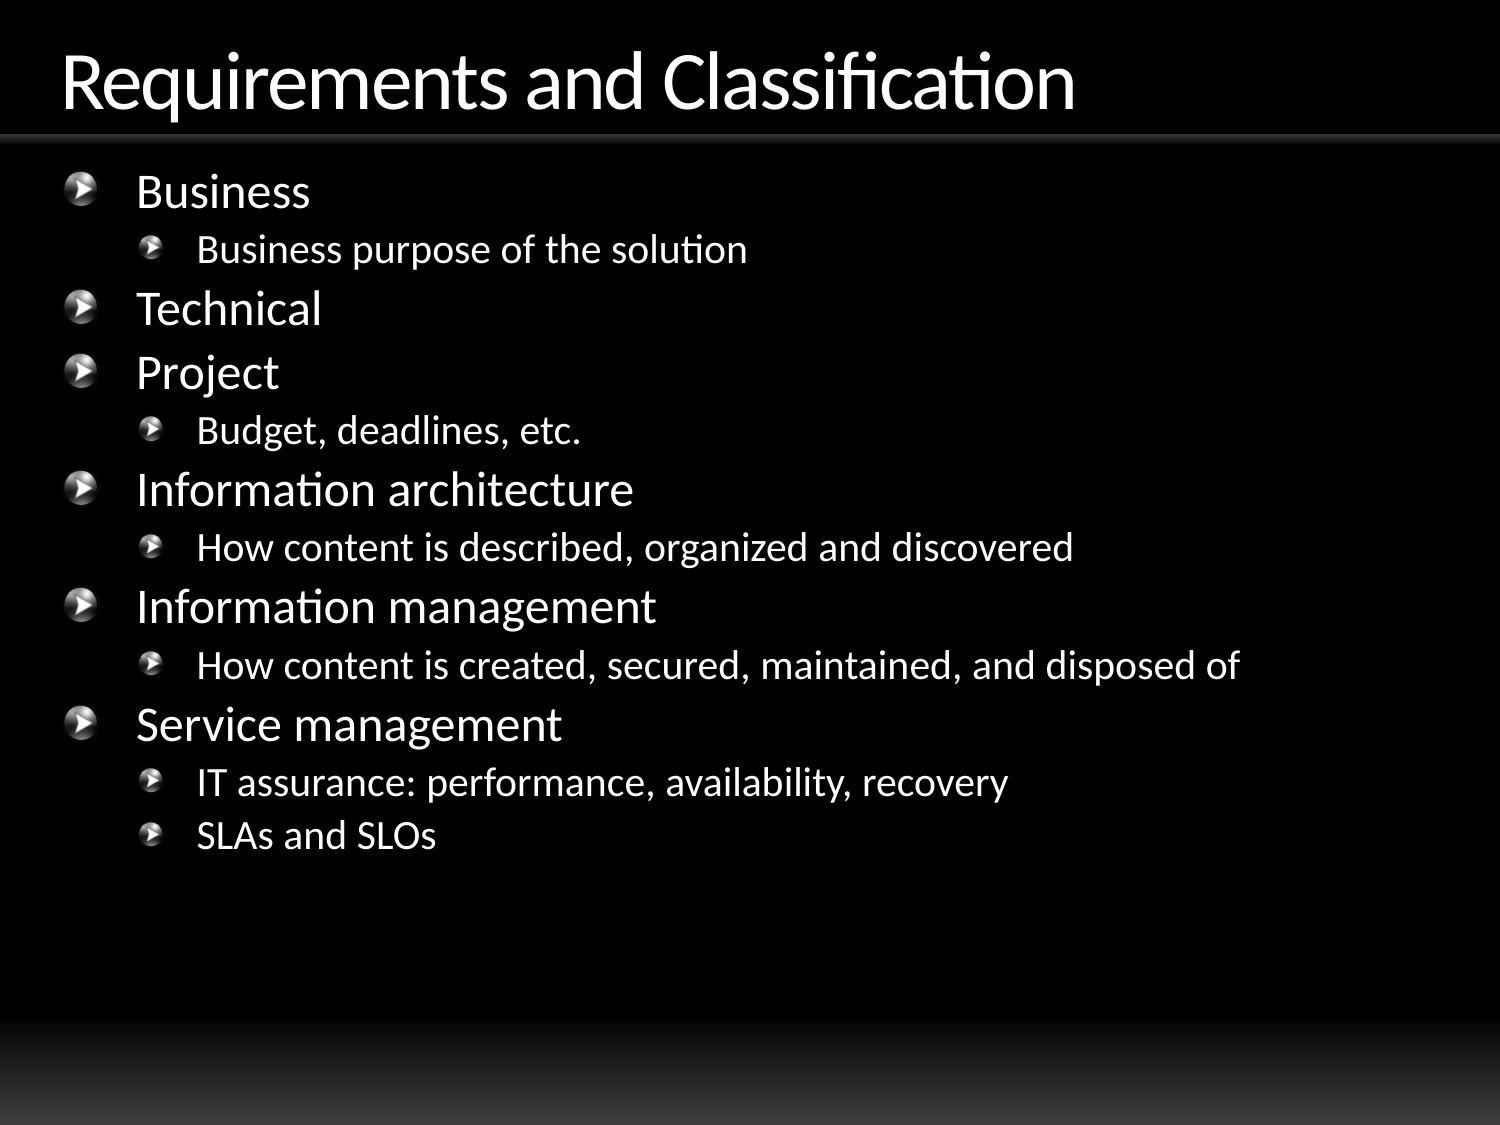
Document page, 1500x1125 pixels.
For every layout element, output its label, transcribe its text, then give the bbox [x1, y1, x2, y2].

picture [60, 701, 102, 744]
picture [60, 466, 102, 509]
list Business Business purpose of the solution Technical Project Budget, deadlines, etc. Information architecture How content is described, organized and discovered Information management How content is created, secured, maintained, and disposed of Service management IT assurance: performance, availability, recovery SLAs and SLOs [60, 164, 1440, 431]
picture [136, 819, 166, 849]
picture [136, 765, 166, 795]
picture [60, 583, 102, 626]
picture [60, 285, 102, 328]
picture [60, 349, 102, 392]
title Requirements and Classification [60, 37, 1440, 129]
picture [136, 648, 166, 678]
picture [136, 232, 166, 262]
picture [136, 531, 166, 561]
picture [60, 167, 102, 210]
picture [136, 413, 166, 444]
